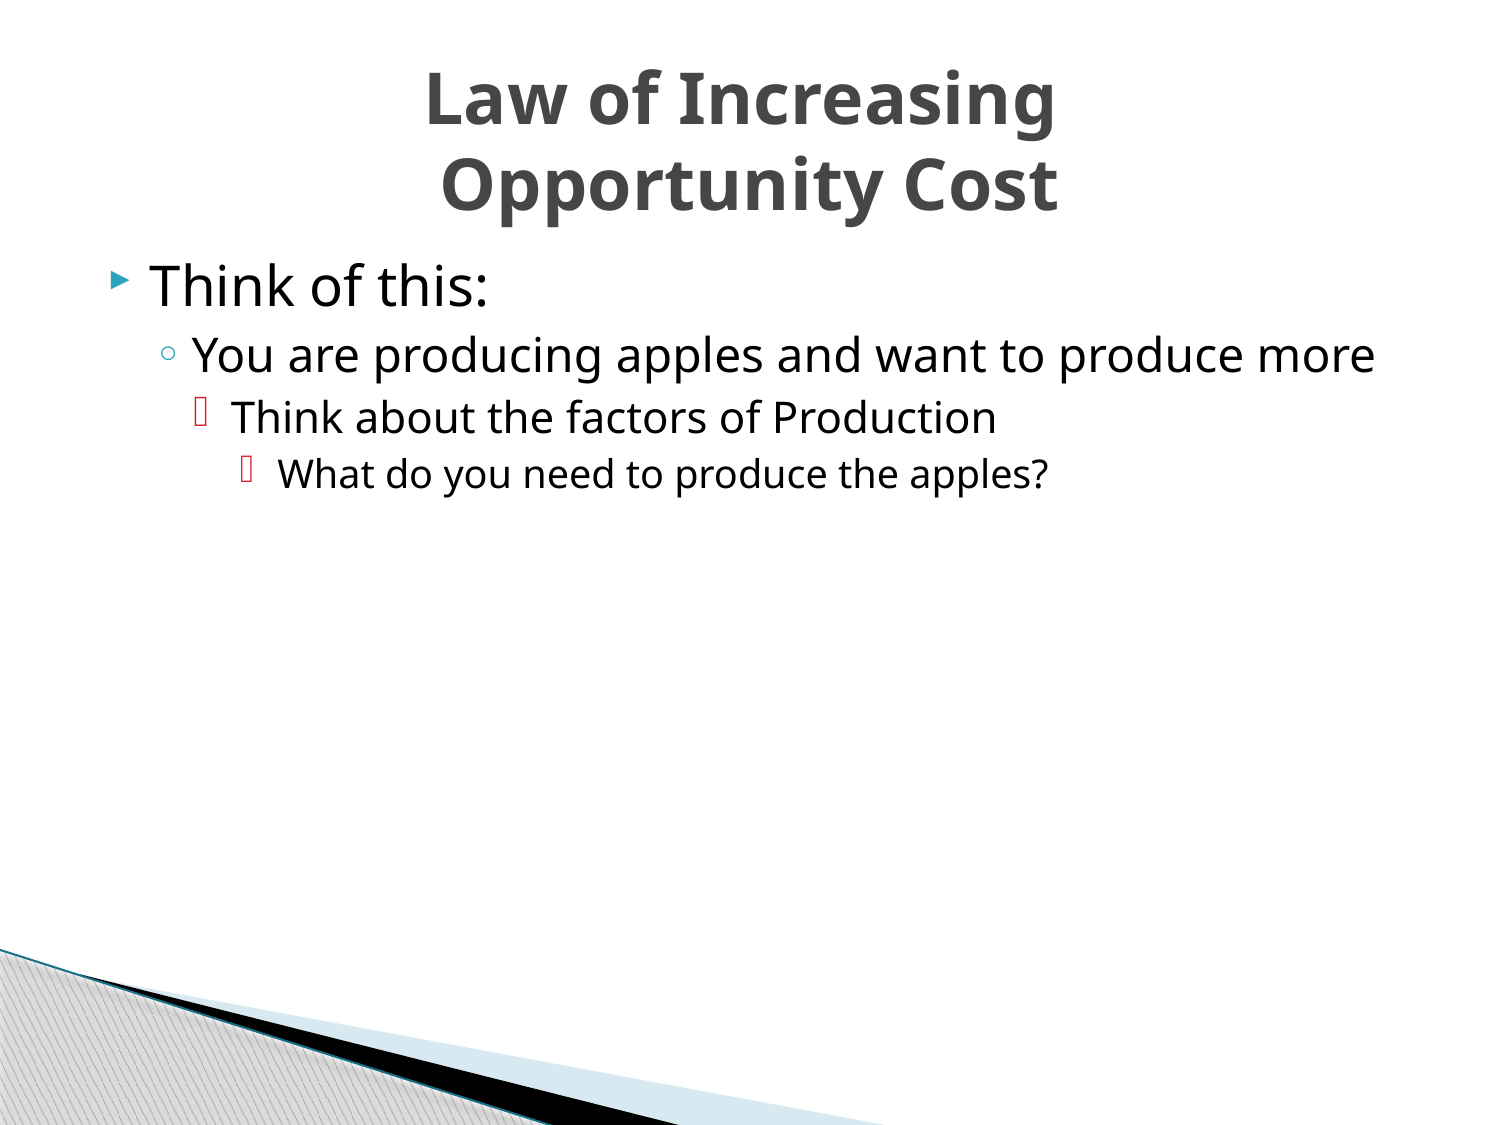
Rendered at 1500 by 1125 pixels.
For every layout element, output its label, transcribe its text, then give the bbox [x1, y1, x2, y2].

title Law of Increasing Opportunity Cost [75, 45, 1425, 233]
list Think of this: You are producing apples and want to produce more Think about the factors of Production What do you need to produce the apples? [75, 243, 1425, 986]
